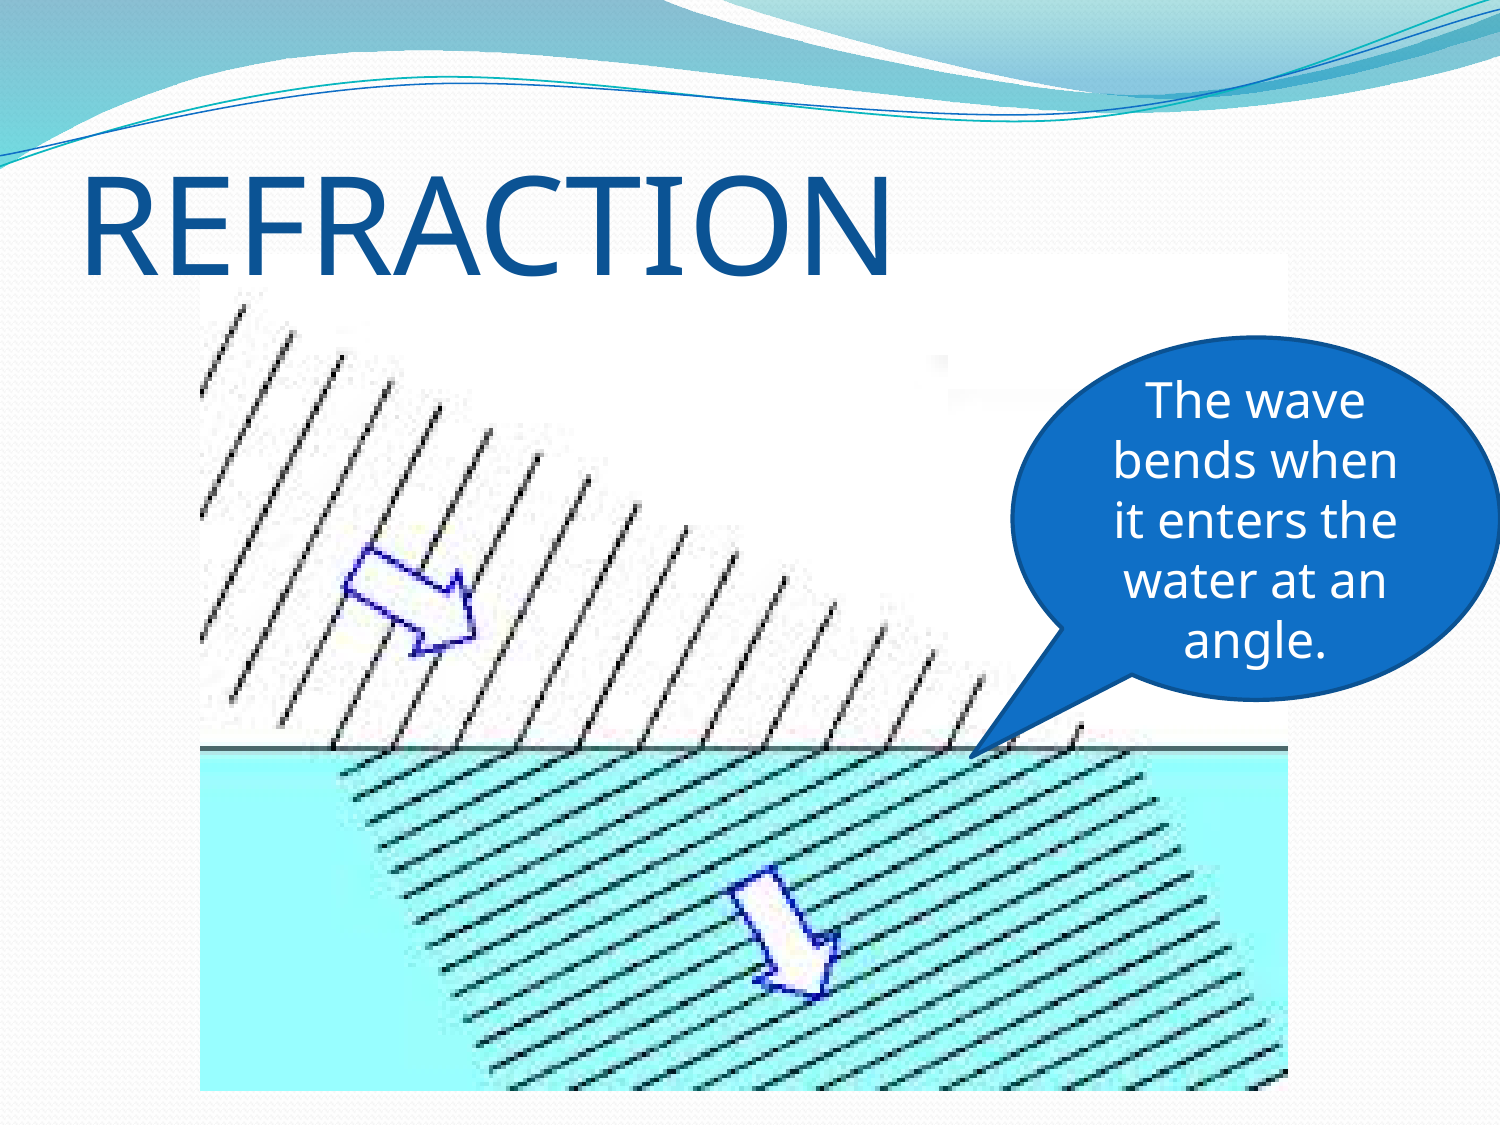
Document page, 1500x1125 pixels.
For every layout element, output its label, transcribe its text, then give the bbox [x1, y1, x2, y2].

text_box The wave bends when it enters the water at an angle. [1296, 337, 1500, 700]
title REFRACTION [75, 115, 1425, 303]
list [199, 253, 1288, 1092]
